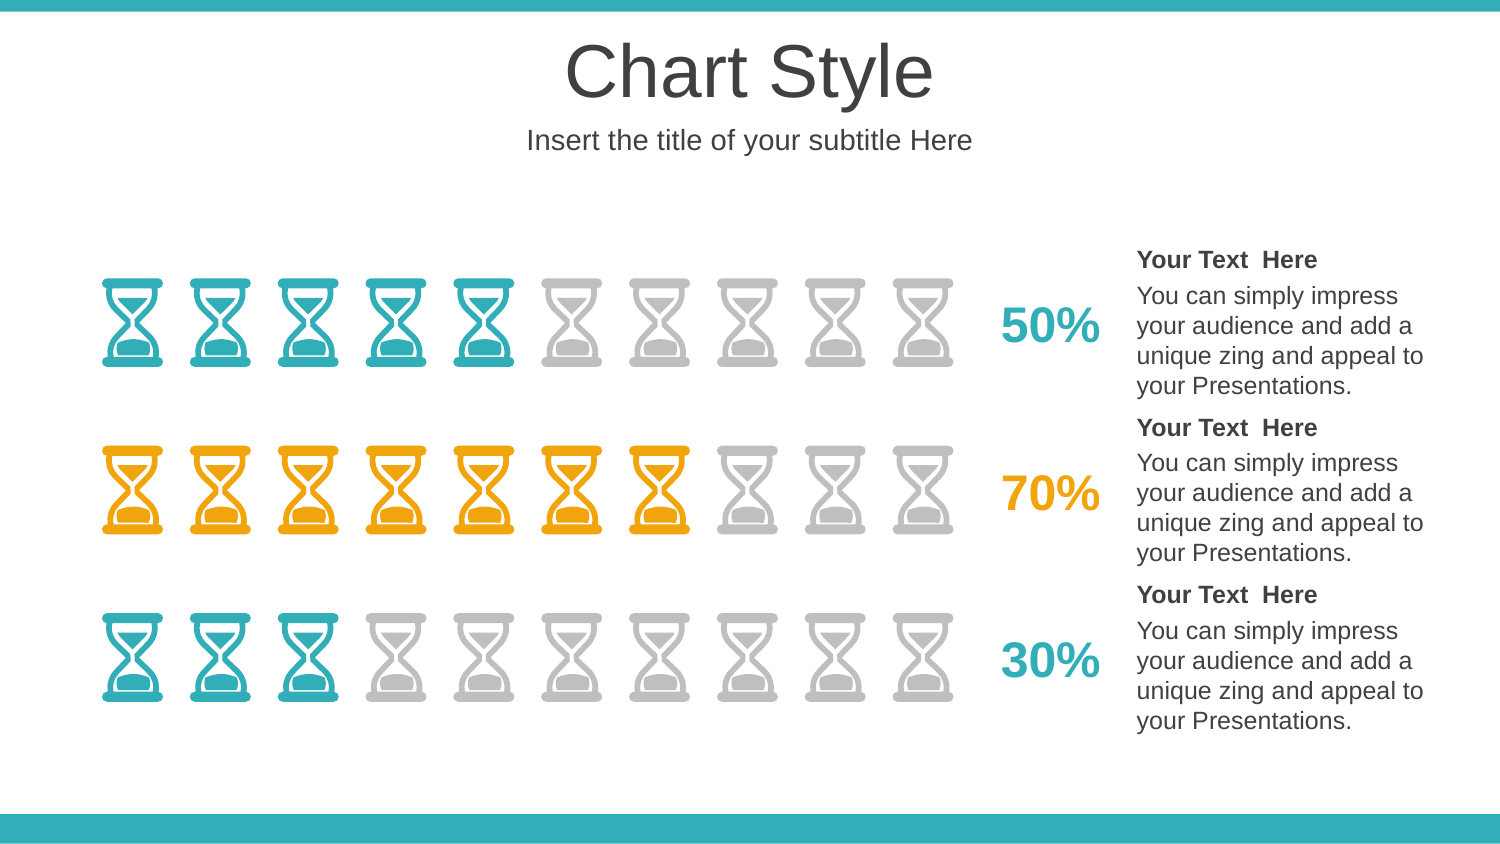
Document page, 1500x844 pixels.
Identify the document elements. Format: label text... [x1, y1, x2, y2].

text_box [1121, 571, 1441, 744]
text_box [81, 606, 974, 709]
text_box 70% [979, 452, 1116, 528]
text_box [1121, 236, 1441, 403]
list Chart Style [0, 20, 1500, 114]
text_box 30% [979, 620, 1116, 695]
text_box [81, 271, 974, 374]
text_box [1121, 403, 1441, 570]
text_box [81, 438, 974, 542]
list Insert the title of your subtitle Here [0, 114, 1500, 162]
text_box 50% [979, 285, 1116, 360]
